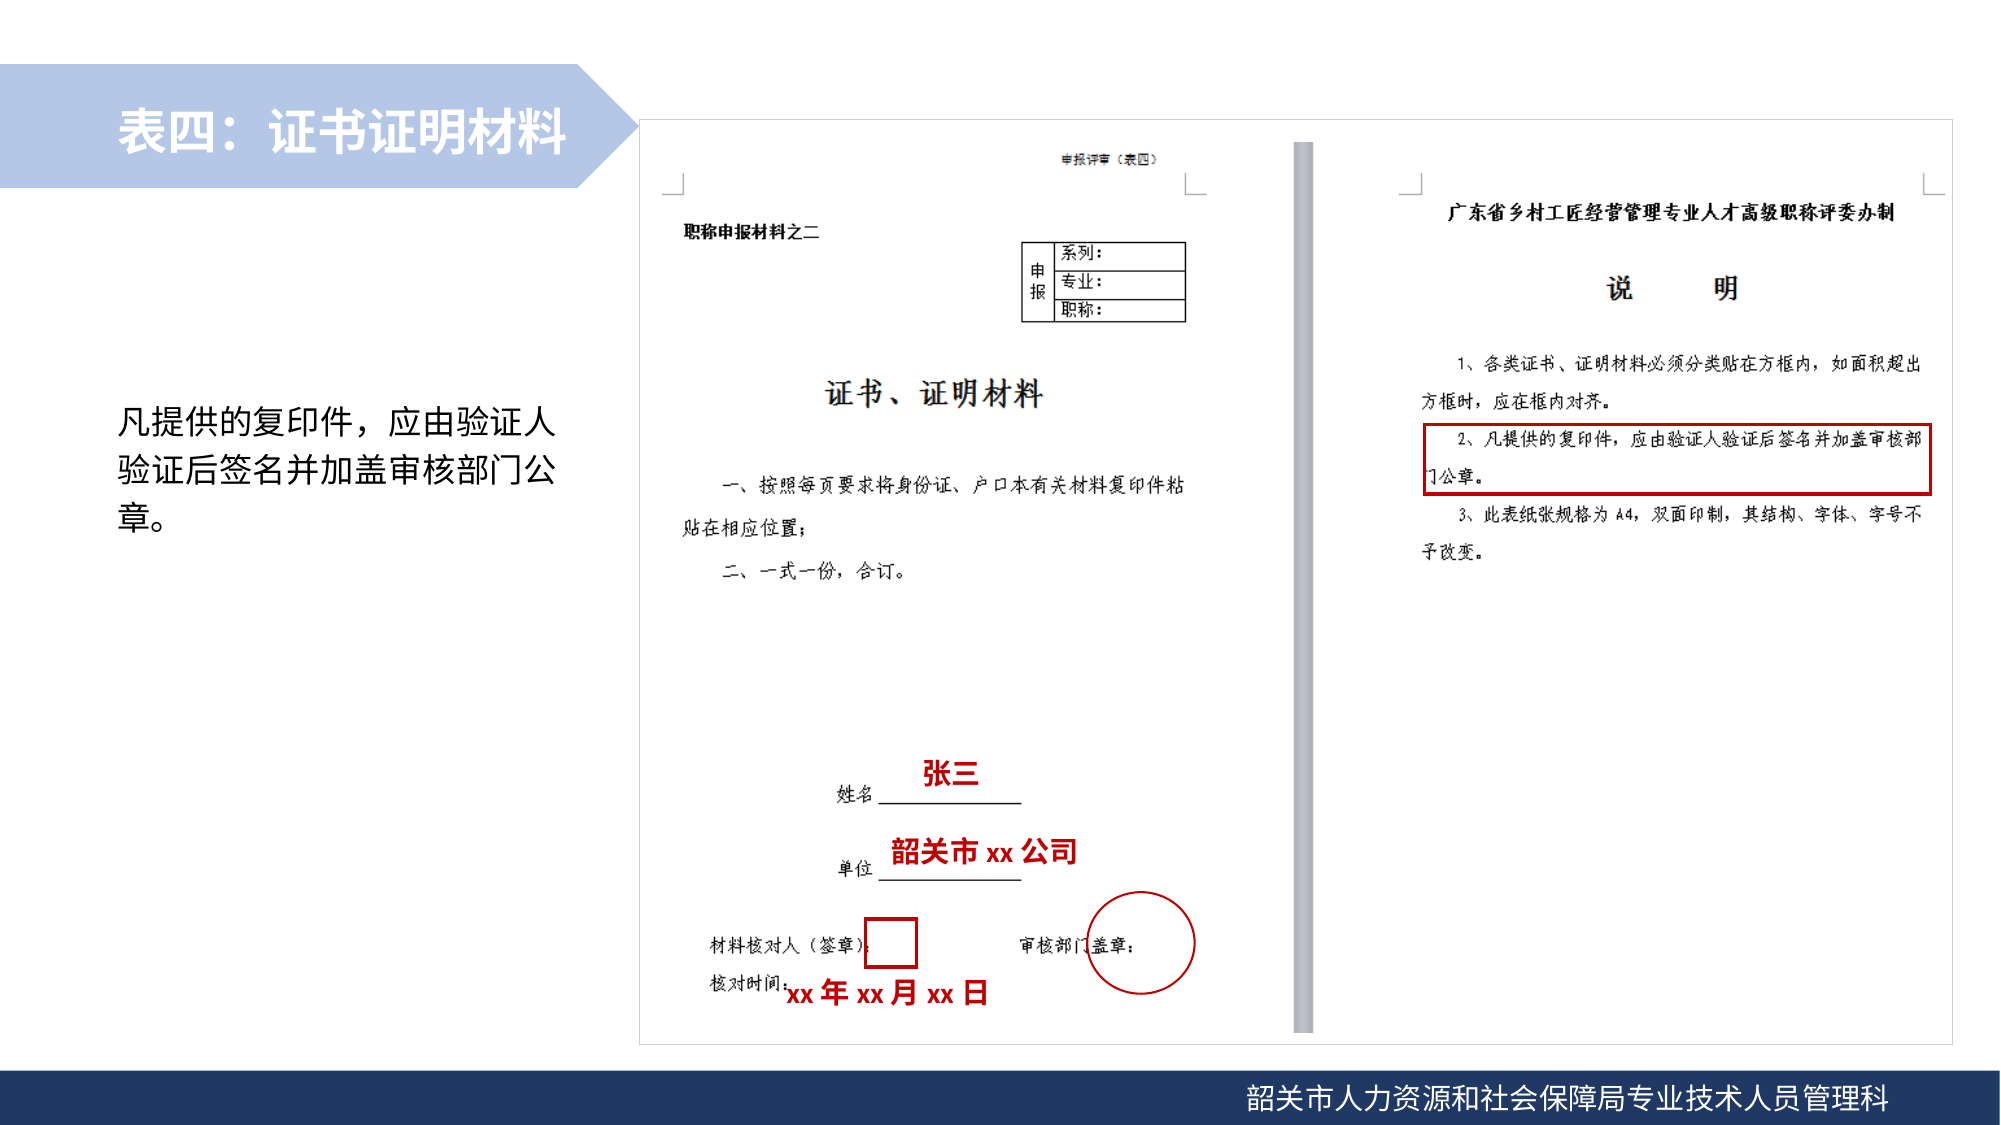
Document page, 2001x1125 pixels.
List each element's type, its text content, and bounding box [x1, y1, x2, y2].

text_box [0, 63, 102, 190]
text_box [638, 118, 1953, 1045]
title 表四：证书证明材料 [102, 12, 1828, 231]
text_box 韶关市人力资源和社会保障局专业技术人员管理科 [1231, 1072, 1905, 1123]
text_box [0, 1070, 2000, 1125]
text_box 凡提供的复印件，应由验证人验证后签名并加盖审核部门公章。 [102, 385, 572, 545]
picture [653, 142, 1966, 1033]
